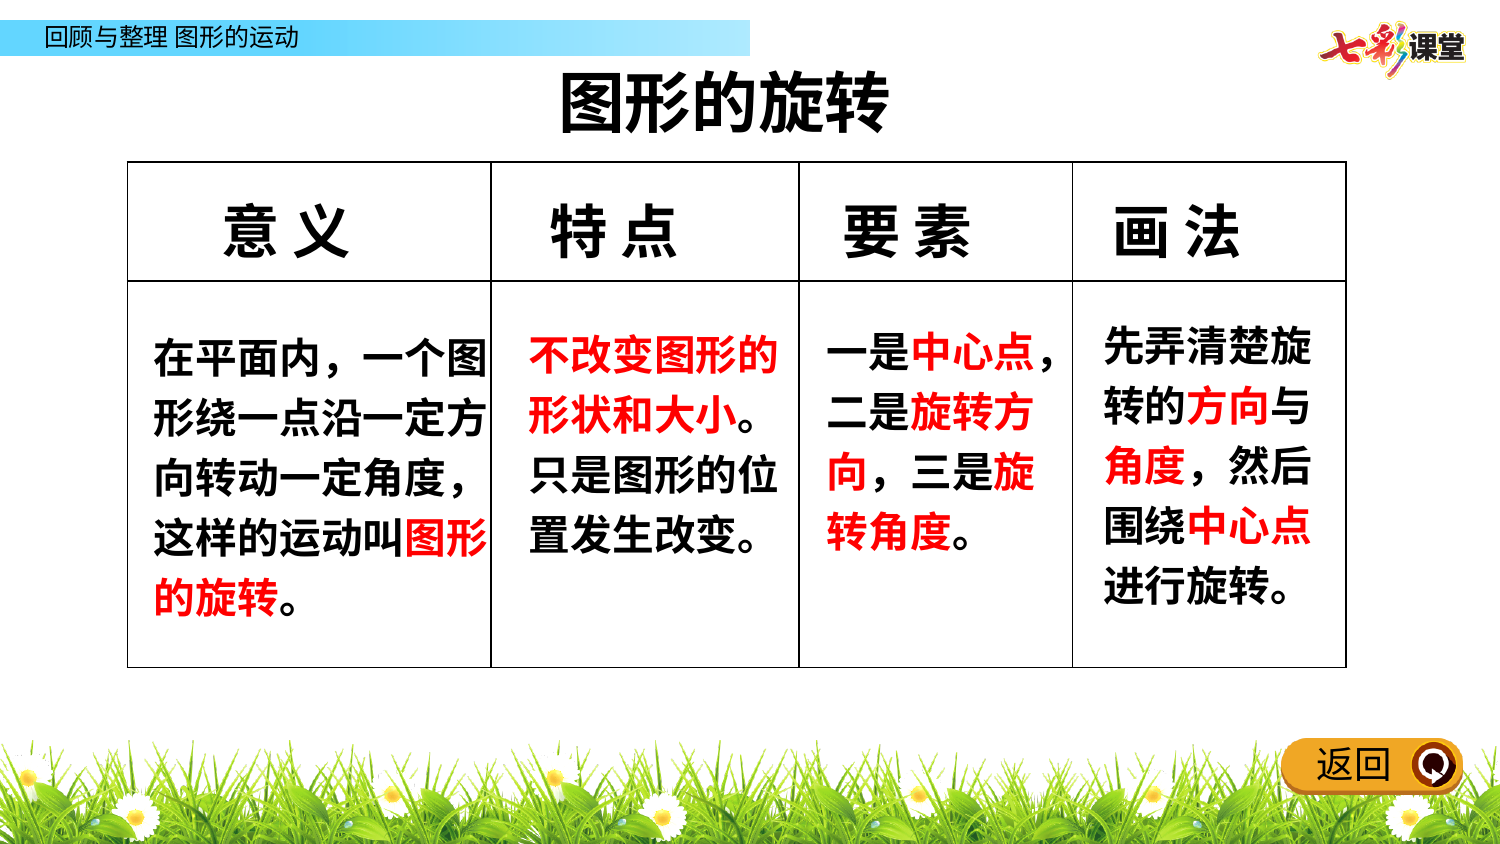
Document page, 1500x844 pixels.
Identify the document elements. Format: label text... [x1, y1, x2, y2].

text_box 图形的旋转 [546, 55, 1223, 147]
table_header [128, 163, 490, 280]
table_cell [128, 282, 490, 667]
text_box 在平面内，一个图形绕一点沿一定方向转动一定角度，这样的运动叫图形的旋转。 [139, 314, 515, 629]
text_box 先弄清楚旋转的方向与角度，然后围绕中心点进行旋转。 [1088, 302, 1358, 618]
text_box 不改变图形的形状和大小。只是图形的位置发生改变。 [514, 311, 796, 566]
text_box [1281, 733, 1464, 795]
text_box 意 义 [206, 173, 395, 273]
text_box 特 点 [534, 173, 723, 273]
picture [0, 740, 1500, 844]
table_header [1073, 163, 1345, 280]
table_cell [492, 282, 798, 667]
table_cell [1073, 282, 1345, 667]
text_box [82, 0, 173, 41]
table_header [800, 163, 1072, 280]
text_box 一是中心点，二是旋转方向，三是旋转角度。 [812, 308, 1082, 564]
text_box 要 素 [827, 173, 1016, 273]
picture [1316, 20, 1468, 80]
table_header [492, 163, 798, 280]
table_cell [800, 282, 1072, 667]
text_box 画 法 [1097, 173, 1285, 273]
